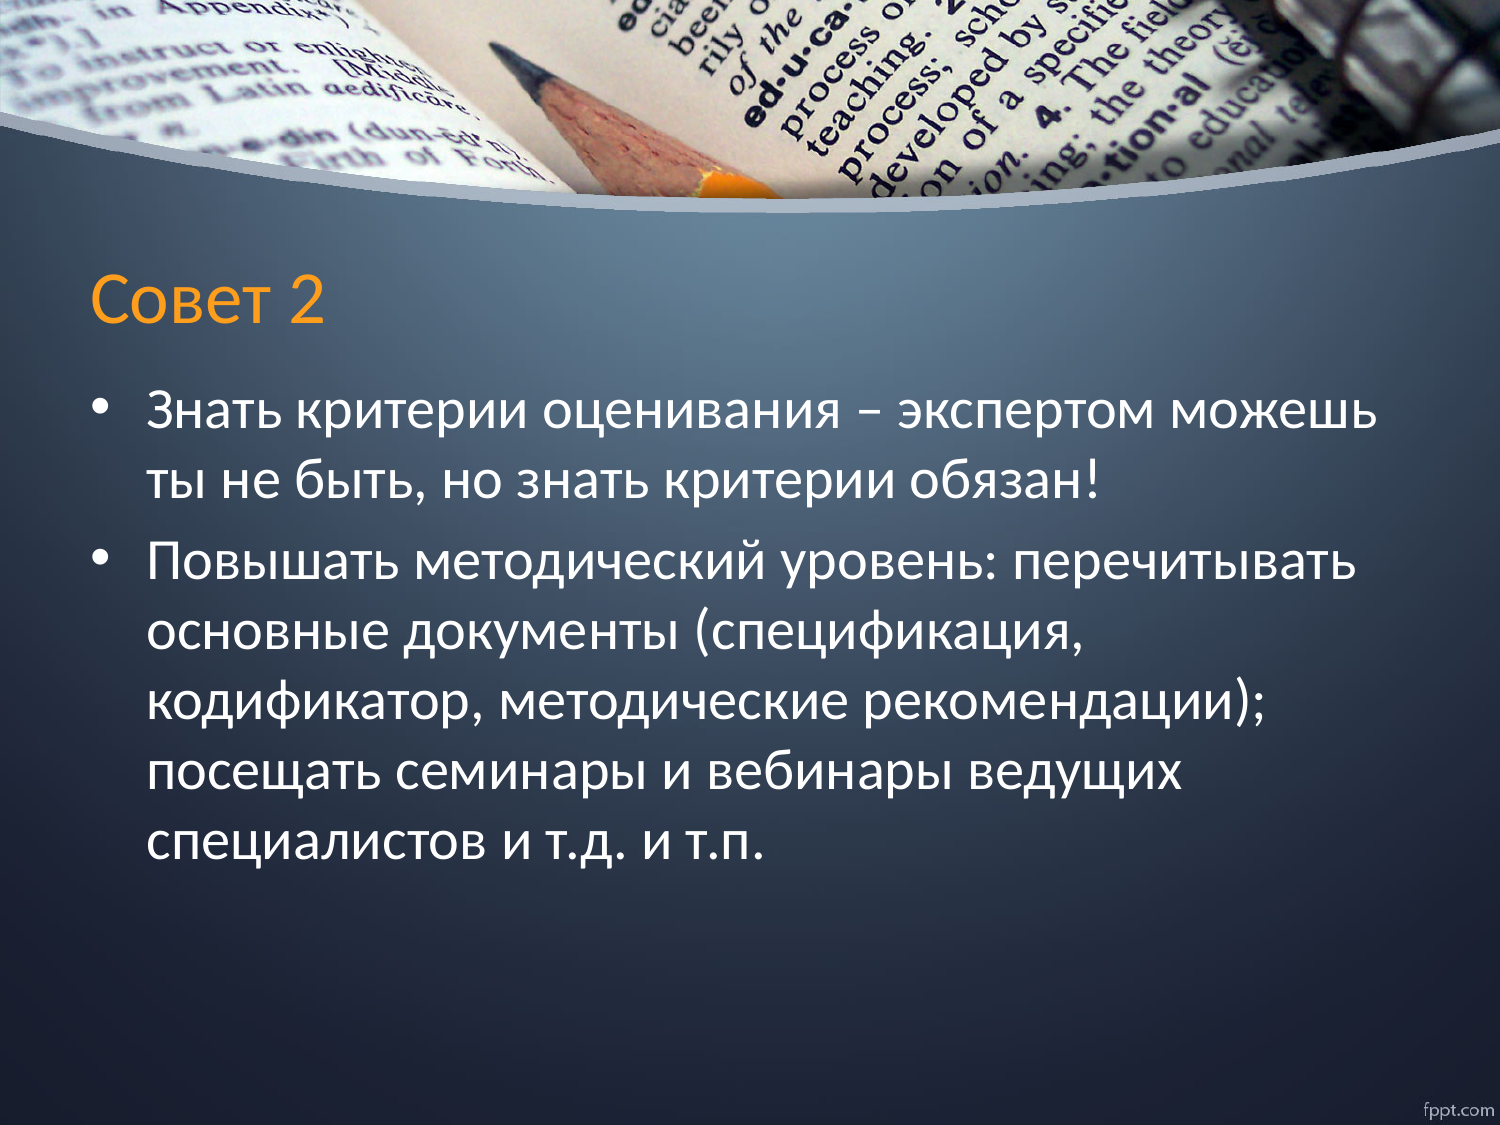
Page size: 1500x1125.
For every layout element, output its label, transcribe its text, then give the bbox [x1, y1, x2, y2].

picture [0, 0, 1500, 1125]
title Совет 2 [75, 211, 1425, 362]
list Знать критерии оценивания – экспертом можешь ты не быть, но знать критерии обязан! Повышать методический уровень: перечитывать основные документы (спецификация, кодификатор, методические рекомендации); посещать семинары и вебинары ведущих специалистов и т.д. и т.п. [75, 362, 1425, 1055]
